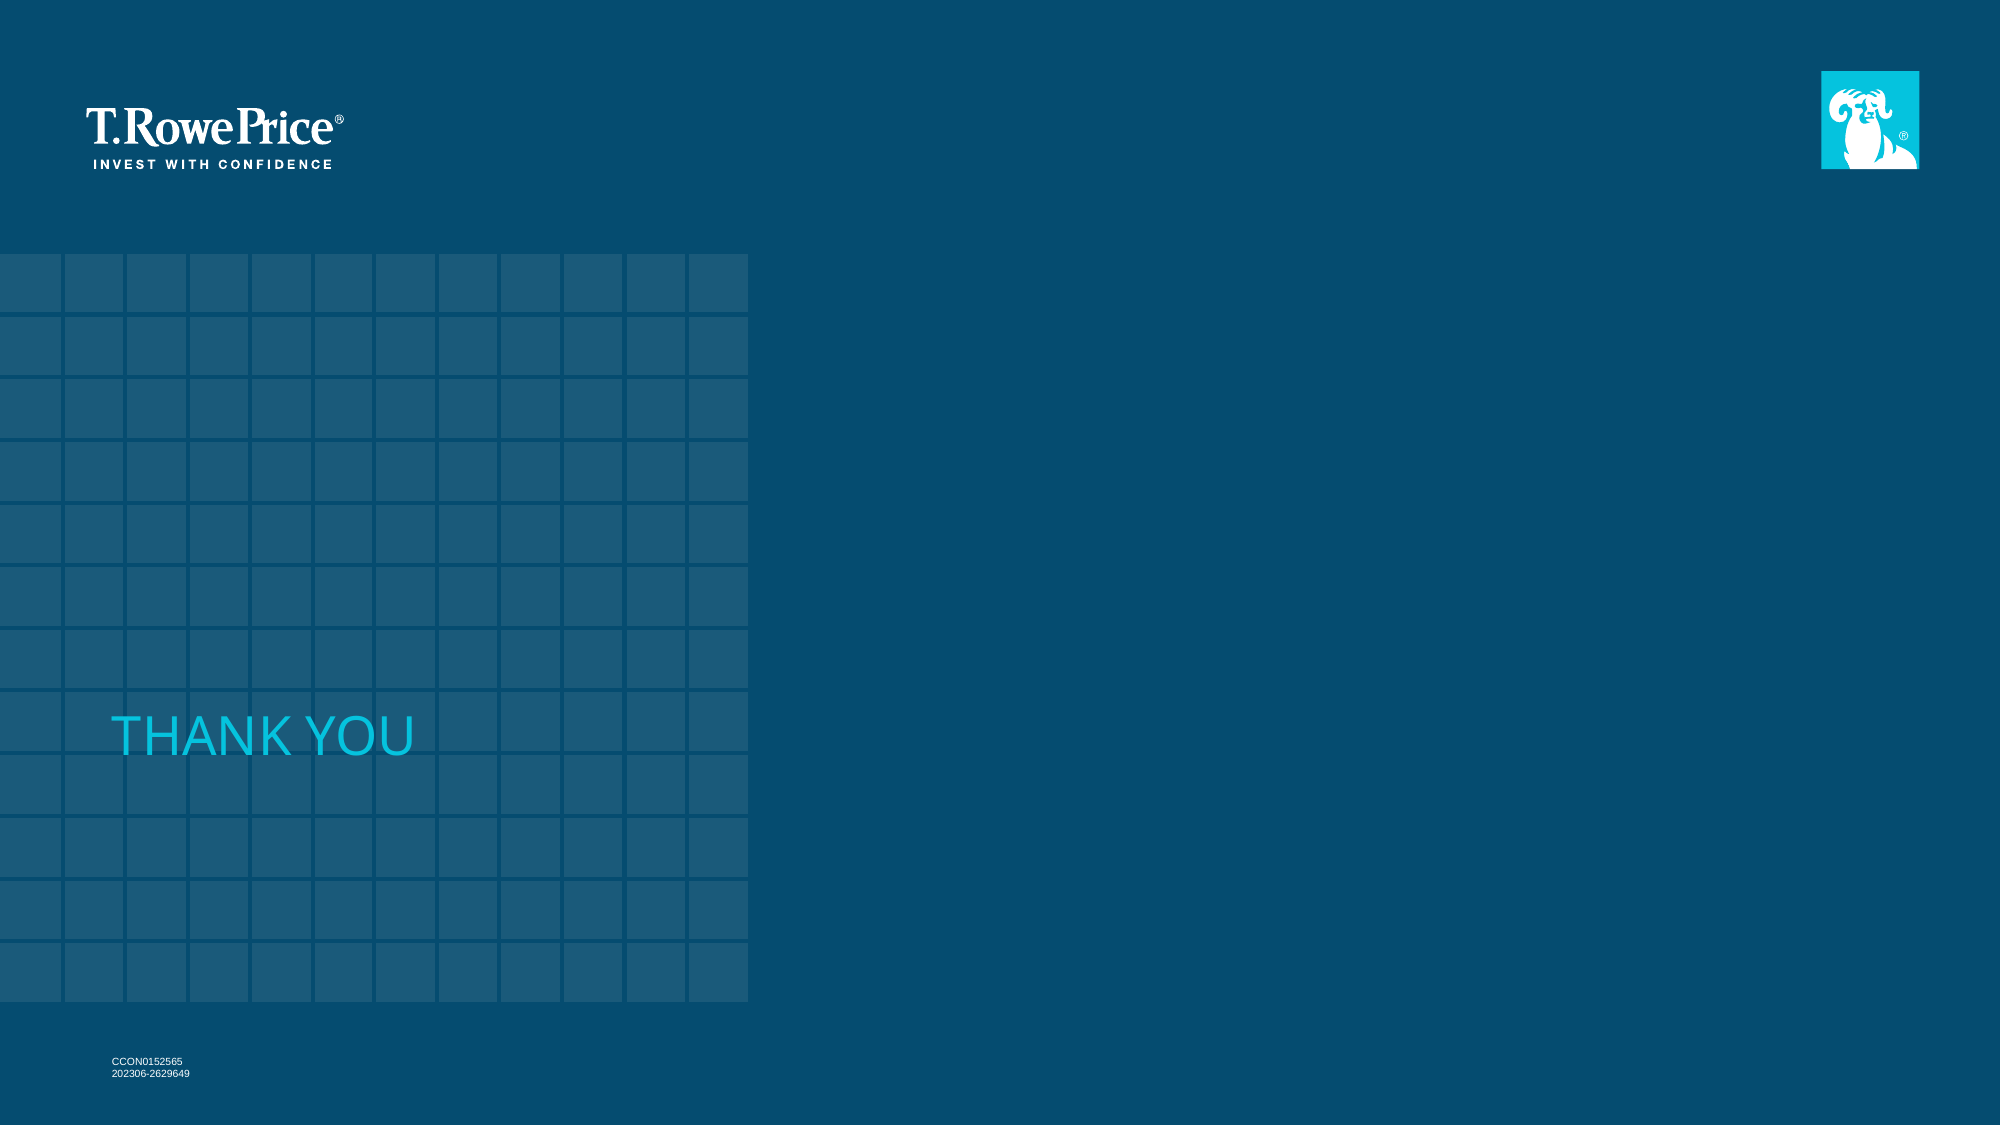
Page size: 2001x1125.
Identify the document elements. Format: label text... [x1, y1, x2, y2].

list CCON0152565 202306-2629649 [111, 1054, 498, 1094]
